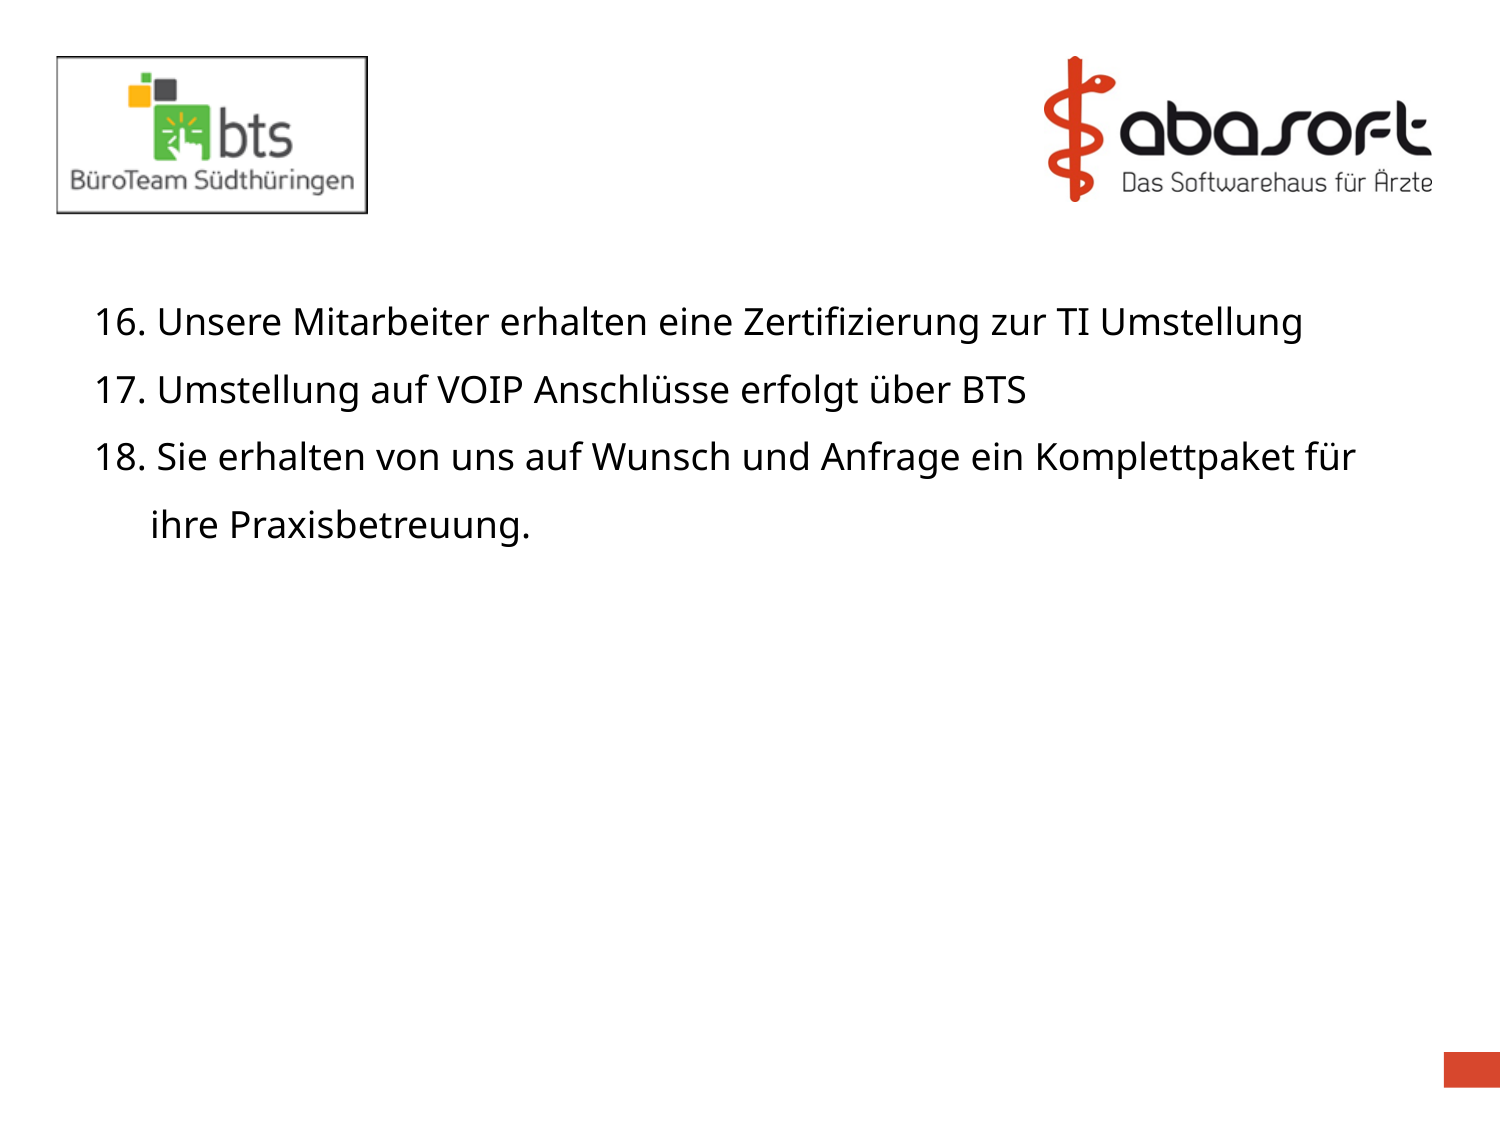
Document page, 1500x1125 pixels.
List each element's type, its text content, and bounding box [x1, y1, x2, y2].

picture [1044, 56, 1432, 202]
text_box [1443, 1052, 1500, 1088]
text_box 16. Unsere Mitarbeiter erhalten eine Zertifizierung zur TI Umstellung 17. Umstellung auf VOIP Anschlüsse erfolgt über BTS 18. Sie erhalten von uns auf Wunsch und Anfrage ein Komplettpaket für ihre Praxisbetreuung. [79, 268, 1421, 625]
picture [55, 56, 369, 216]
